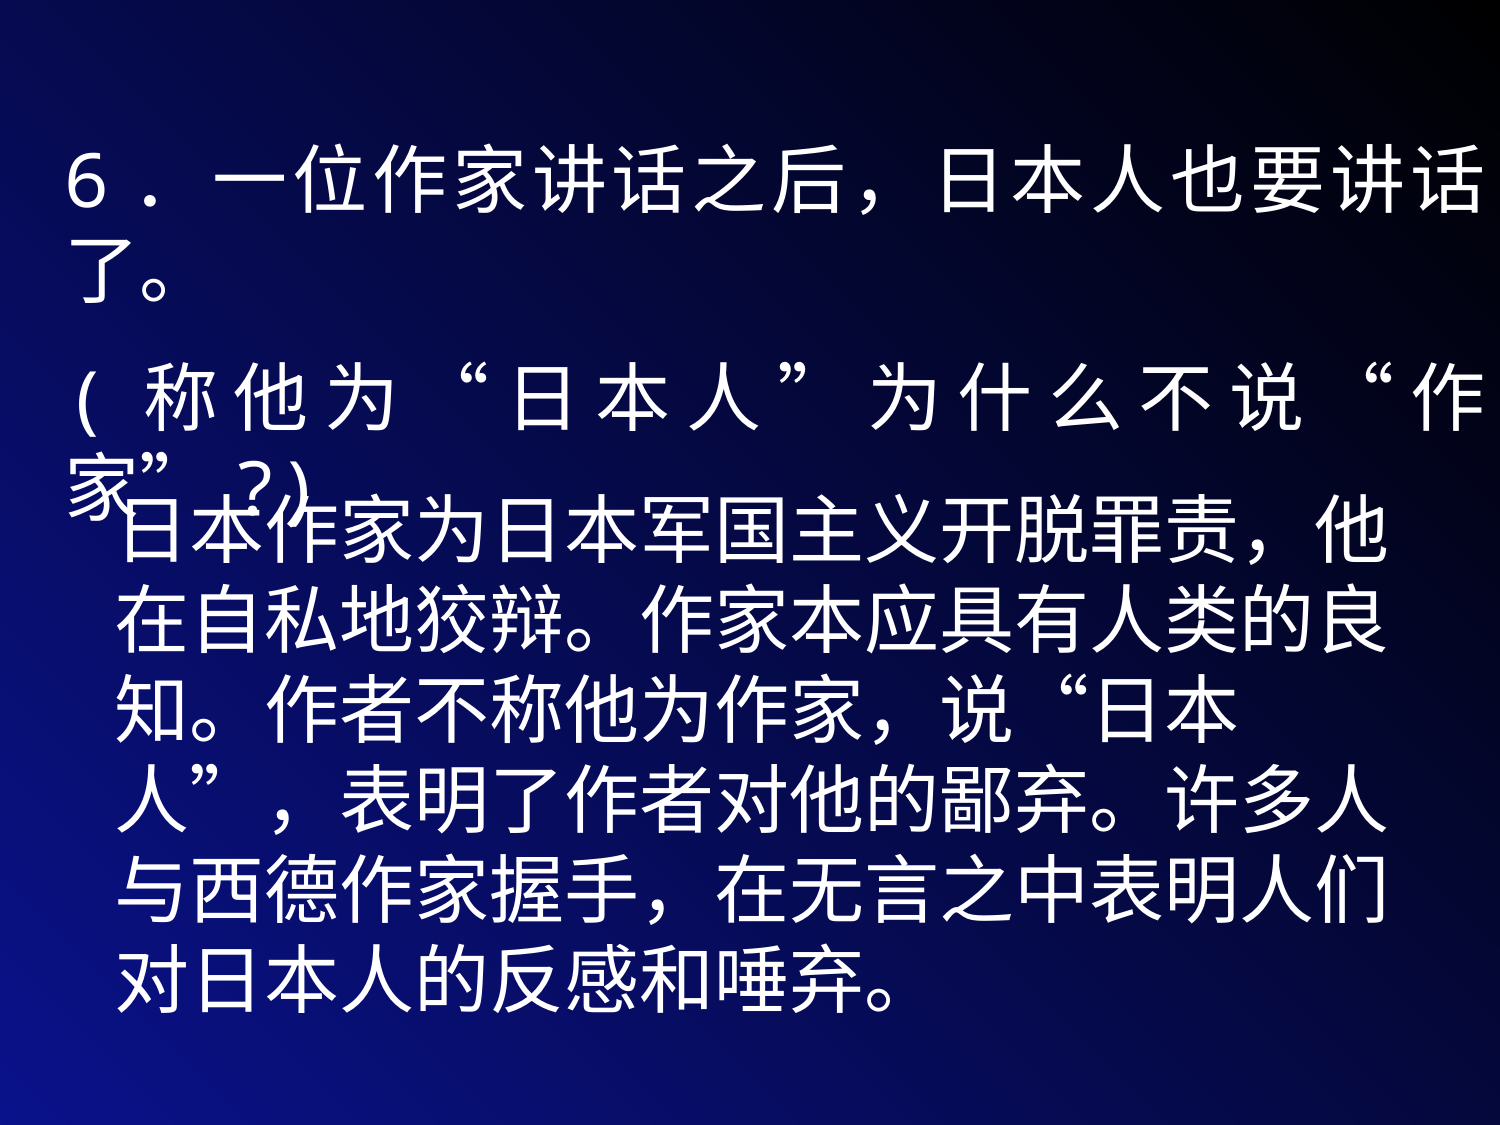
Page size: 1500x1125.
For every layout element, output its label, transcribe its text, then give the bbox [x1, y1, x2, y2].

text_box 6．一位作家讲话之后，日本人也要讲话了。 (称他为“日本人”为什么不说“作家”?) [50, 125, 1500, 538]
text_box 日本作家为日本军国主义开脱罪责，他在自私地狡辩。作家本应具有人类的良知。作者不称他为作家，说“日本人”，表明了作者对他的鄙弃。许多人与西德作家握手，在无言之中表明人们对日本人的反感和唾弃。 [99, 474, 1463, 1030]
